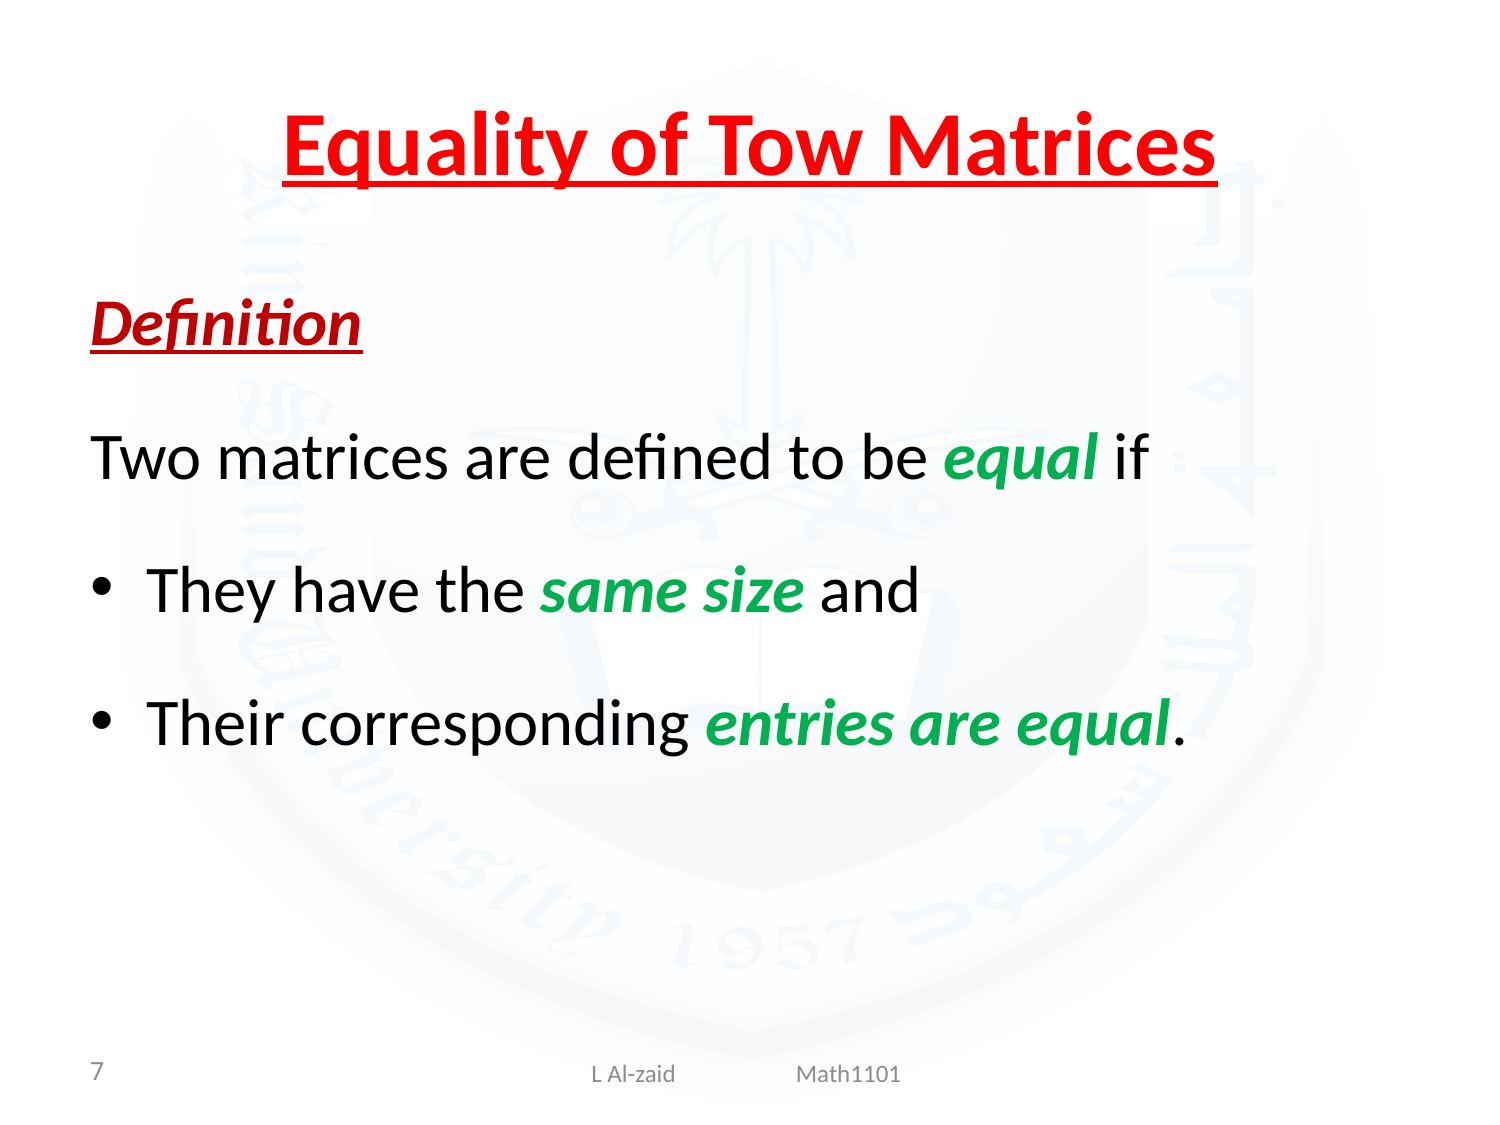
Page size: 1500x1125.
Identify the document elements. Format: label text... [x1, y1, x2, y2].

title Equality of Tow Matrices [75, 45, 1425, 231]
slide_number 7 [75, 1042, 425, 1103]
footer L Al-zaid Math1101 [512, 1042, 988, 1103]
list Definition Two matrices are defined to be equal if They have the same size and Their corresponding entries are equal. [75, 231, 1425, 1005]
